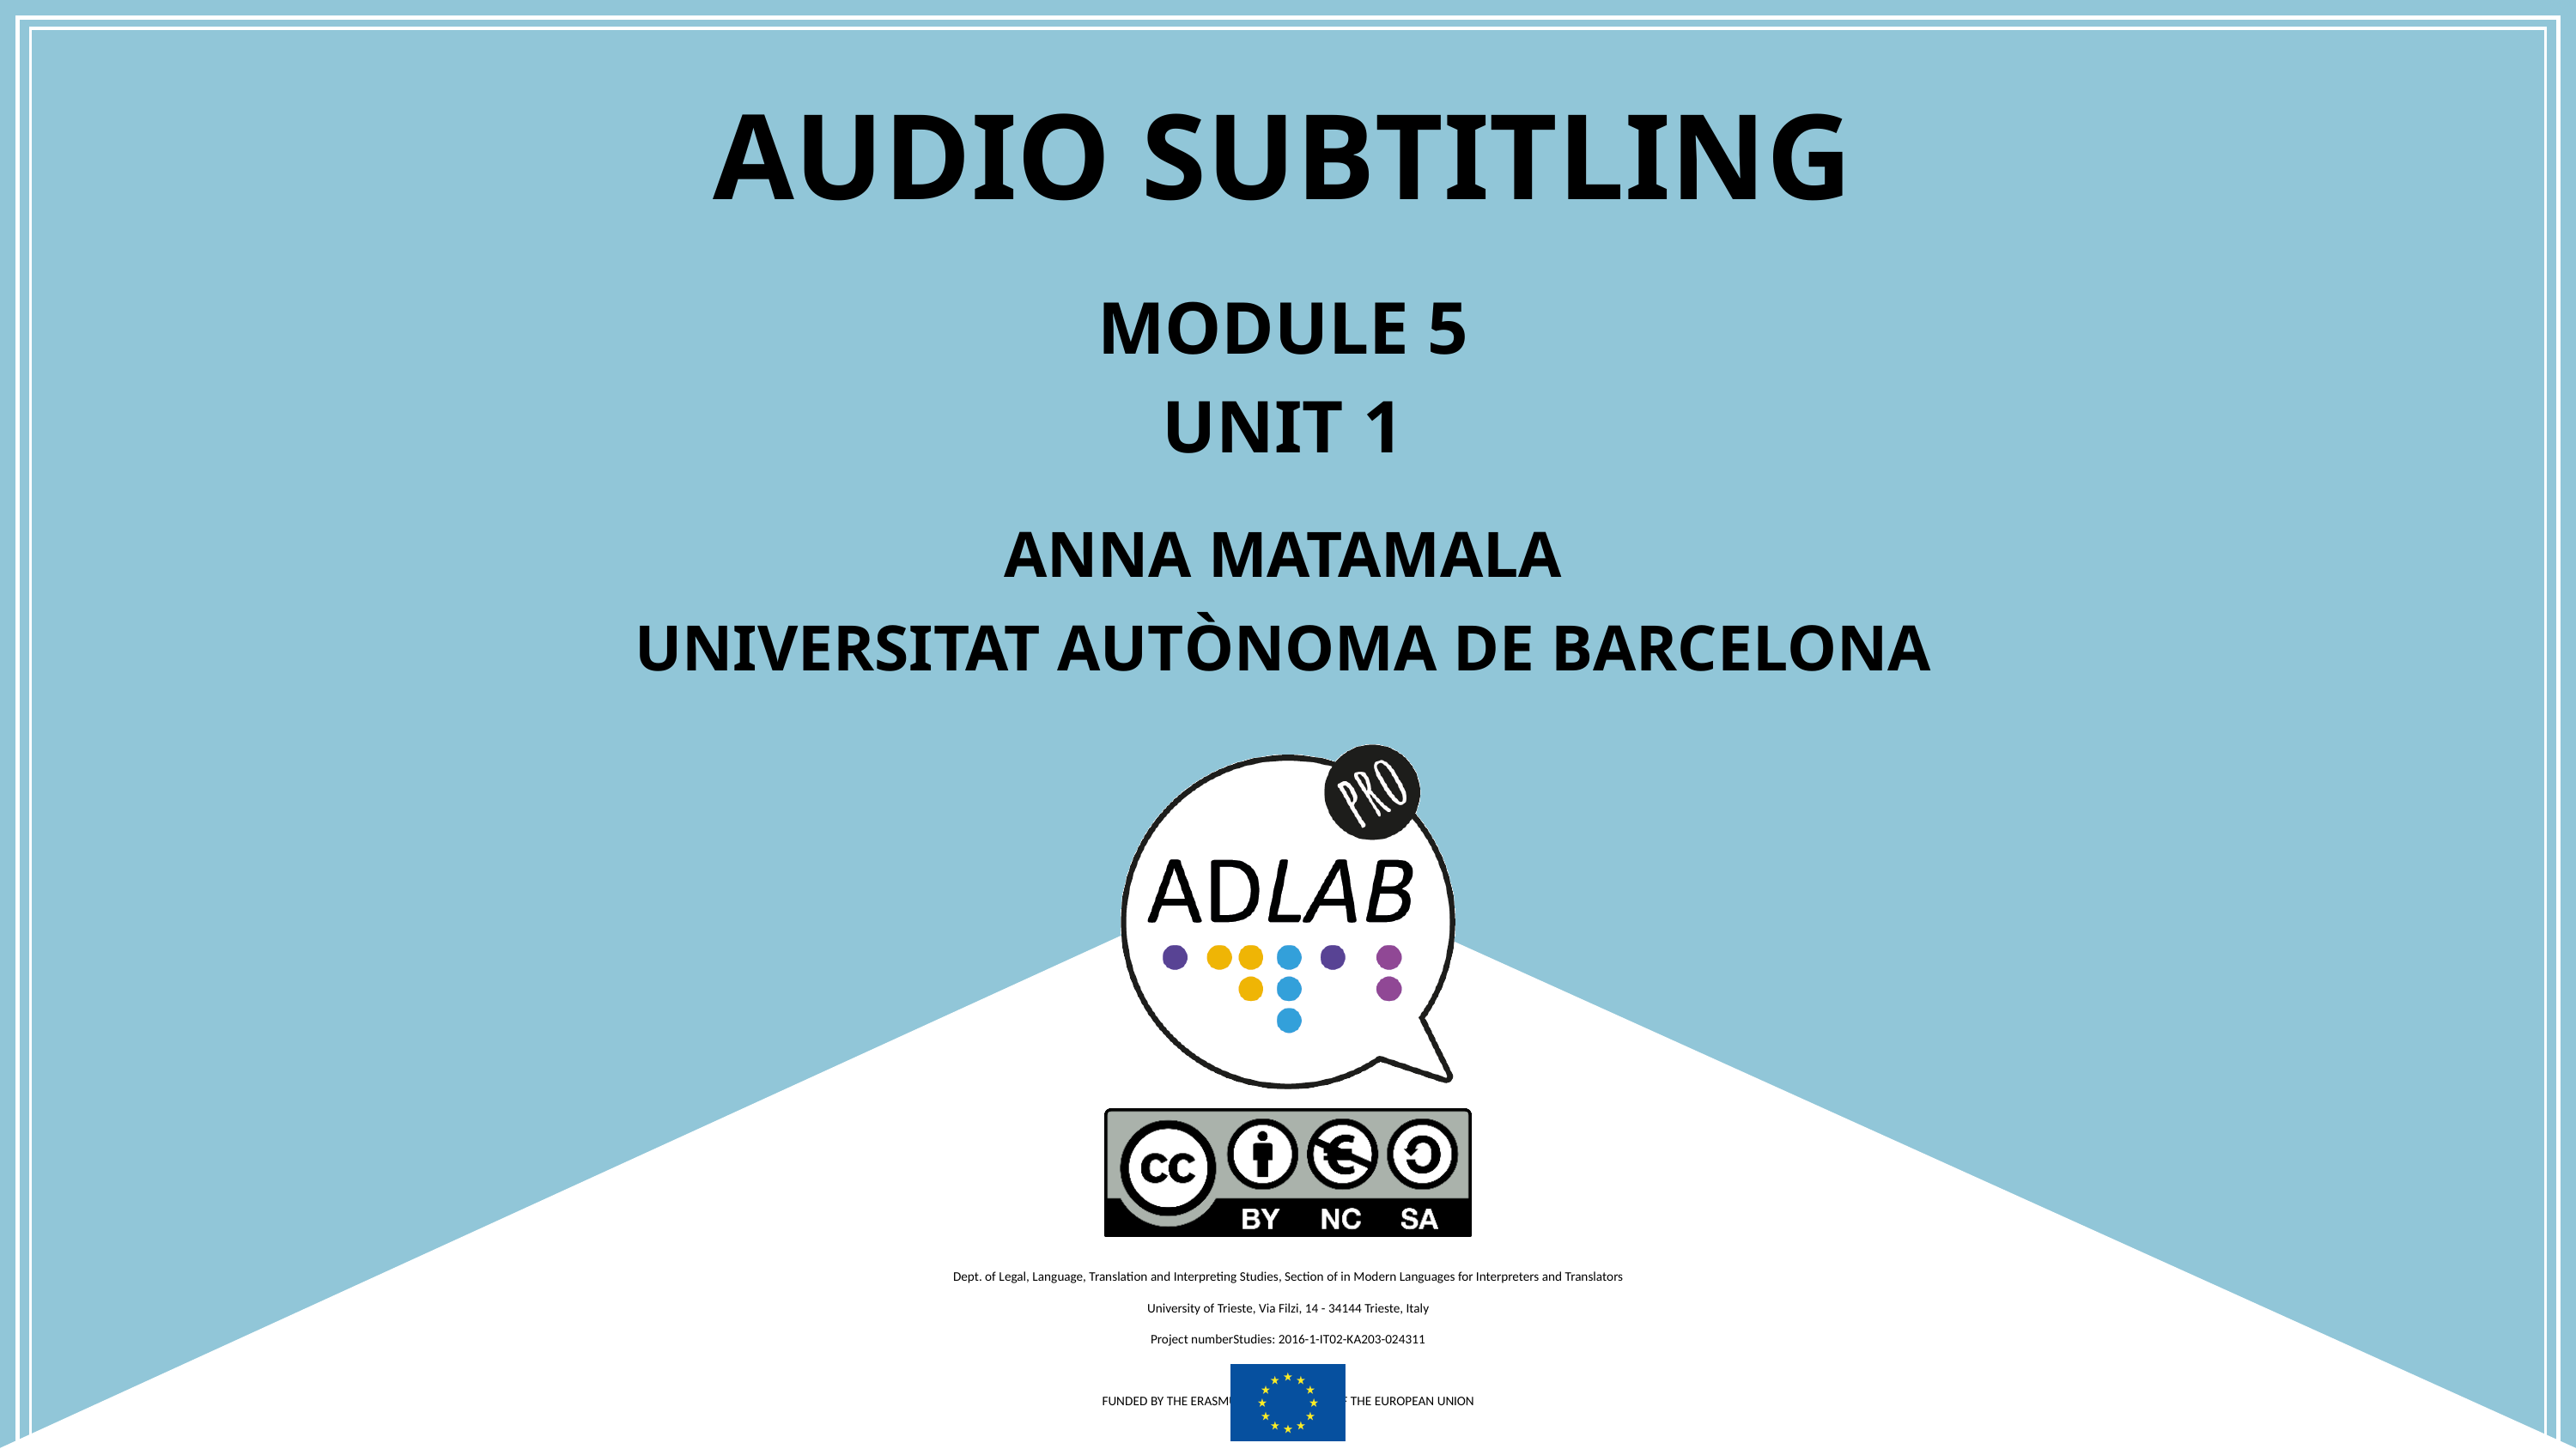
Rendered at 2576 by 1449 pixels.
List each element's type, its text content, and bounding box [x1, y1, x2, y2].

list Module 5 Unit 1 [492, 286, 2074, 482]
text_box UNIVERSITAT AUTÒNOMA DE BARCELONA [492, 610, 2074, 688]
picture [1230, 1364, 1346, 1441]
list Anna matamala [492, 517, 2074, 596]
picture [1111, 736, 1465, 1089]
title Audio subtitling [144, 91, 2422, 252]
picture [1104, 1108, 1472, 1237]
